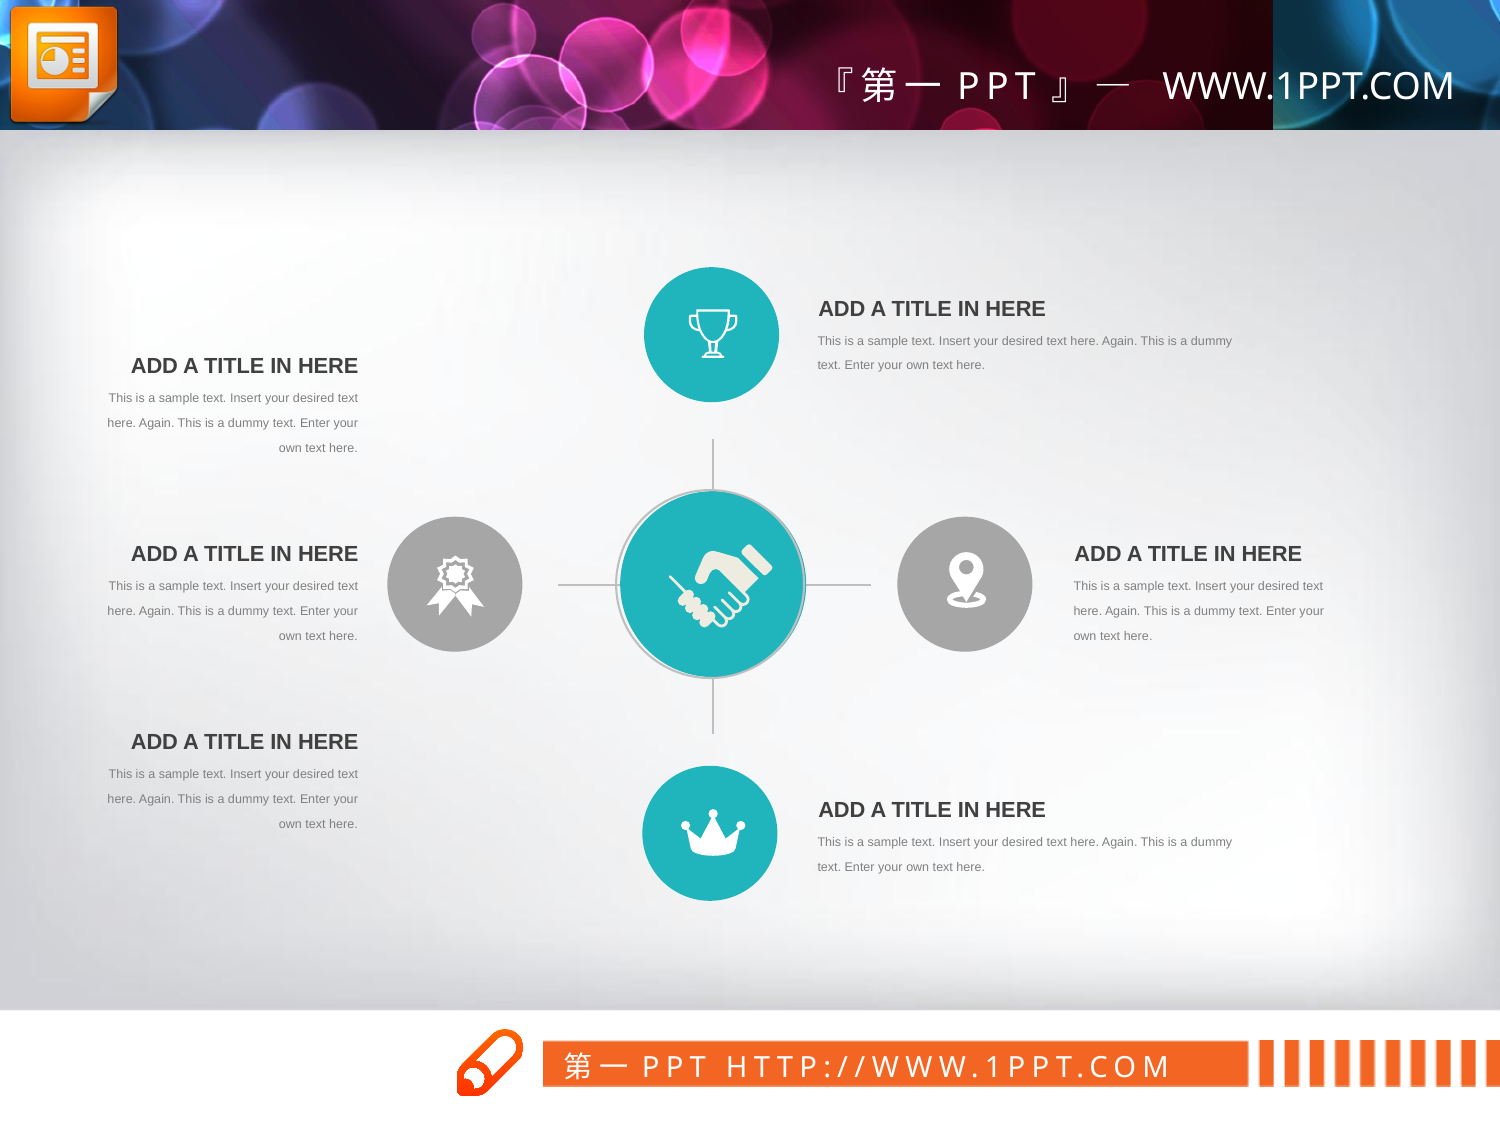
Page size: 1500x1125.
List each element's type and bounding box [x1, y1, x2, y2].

text_box [802, 780, 1274, 883]
picture [0, 0, 1500, 1012]
picture [543, 1040, 1500, 1087]
text_box [1058, 524, 1356, 652]
text_box [643, 266, 780, 403]
text_box [387, 516, 523, 652]
text_box [711, 687, 715, 735]
text_box [897, 516, 1033, 652]
text_box [76, 336, 386, 464]
text_box [811, 583, 872, 587]
text_box [76, 712, 386, 840]
text_box [76, 524, 382, 652]
text_box [642, 765, 778, 902]
text_box [711, 439, 715, 488]
text_box [615, 489, 807, 679]
text_box [558, 583, 610, 587]
text_box [802, 279, 1274, 381]
